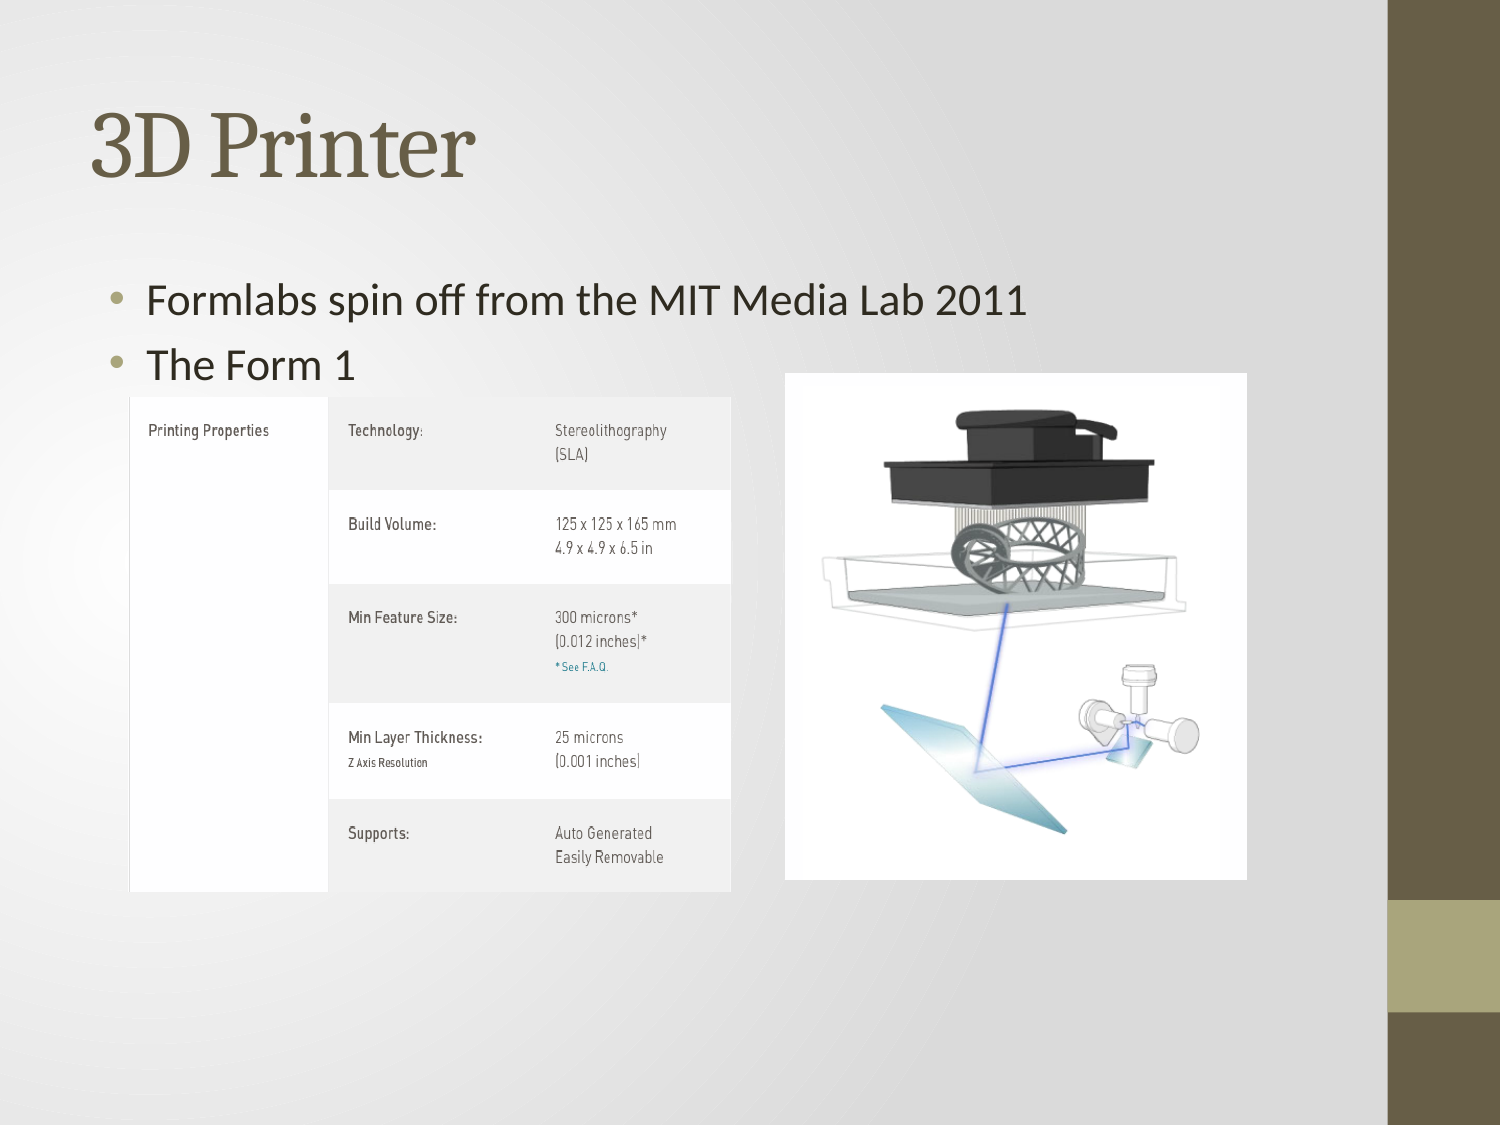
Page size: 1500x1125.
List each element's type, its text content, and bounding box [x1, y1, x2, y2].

picture [784, 372, 1247, 881]
list Formlabs spin off from the MIT Media Lab 2011 The Form 1 [75, 262, 1325, 1050]
picture [127, 396, 732, 893]
title 3D Printer [75, 45, 1325, 233]
